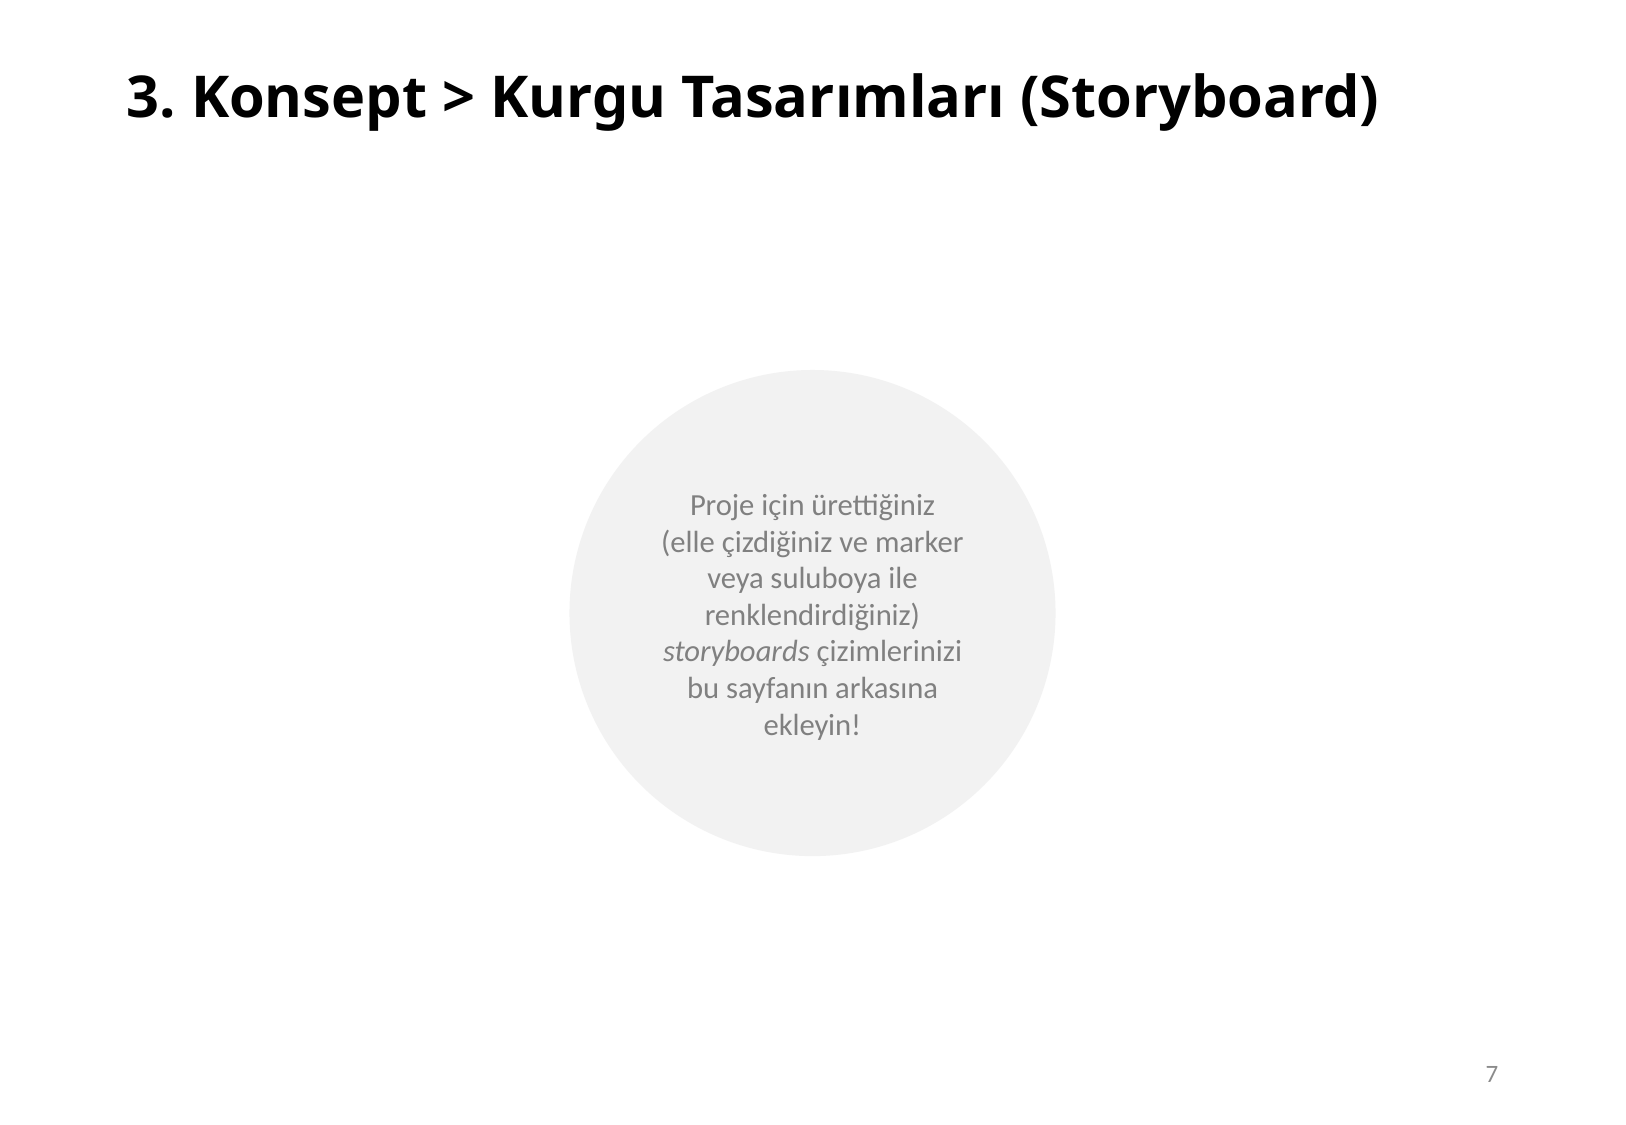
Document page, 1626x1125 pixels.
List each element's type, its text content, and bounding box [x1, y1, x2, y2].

title 3. Konsept > Kurgu Tasarımları (Storyboard) [111, 59, 1514, 174]
text_box Proje için ürettiğiniz (elle çizdiğiniz ve marker veya suluboya ile renklendirdiğiniz) storyboards çizimlerinizi bu sayfanın arkasına ekleyin! [568, 368, 1057, 858]
slide_number 7 [1147, 1042, 1514, 1103]
